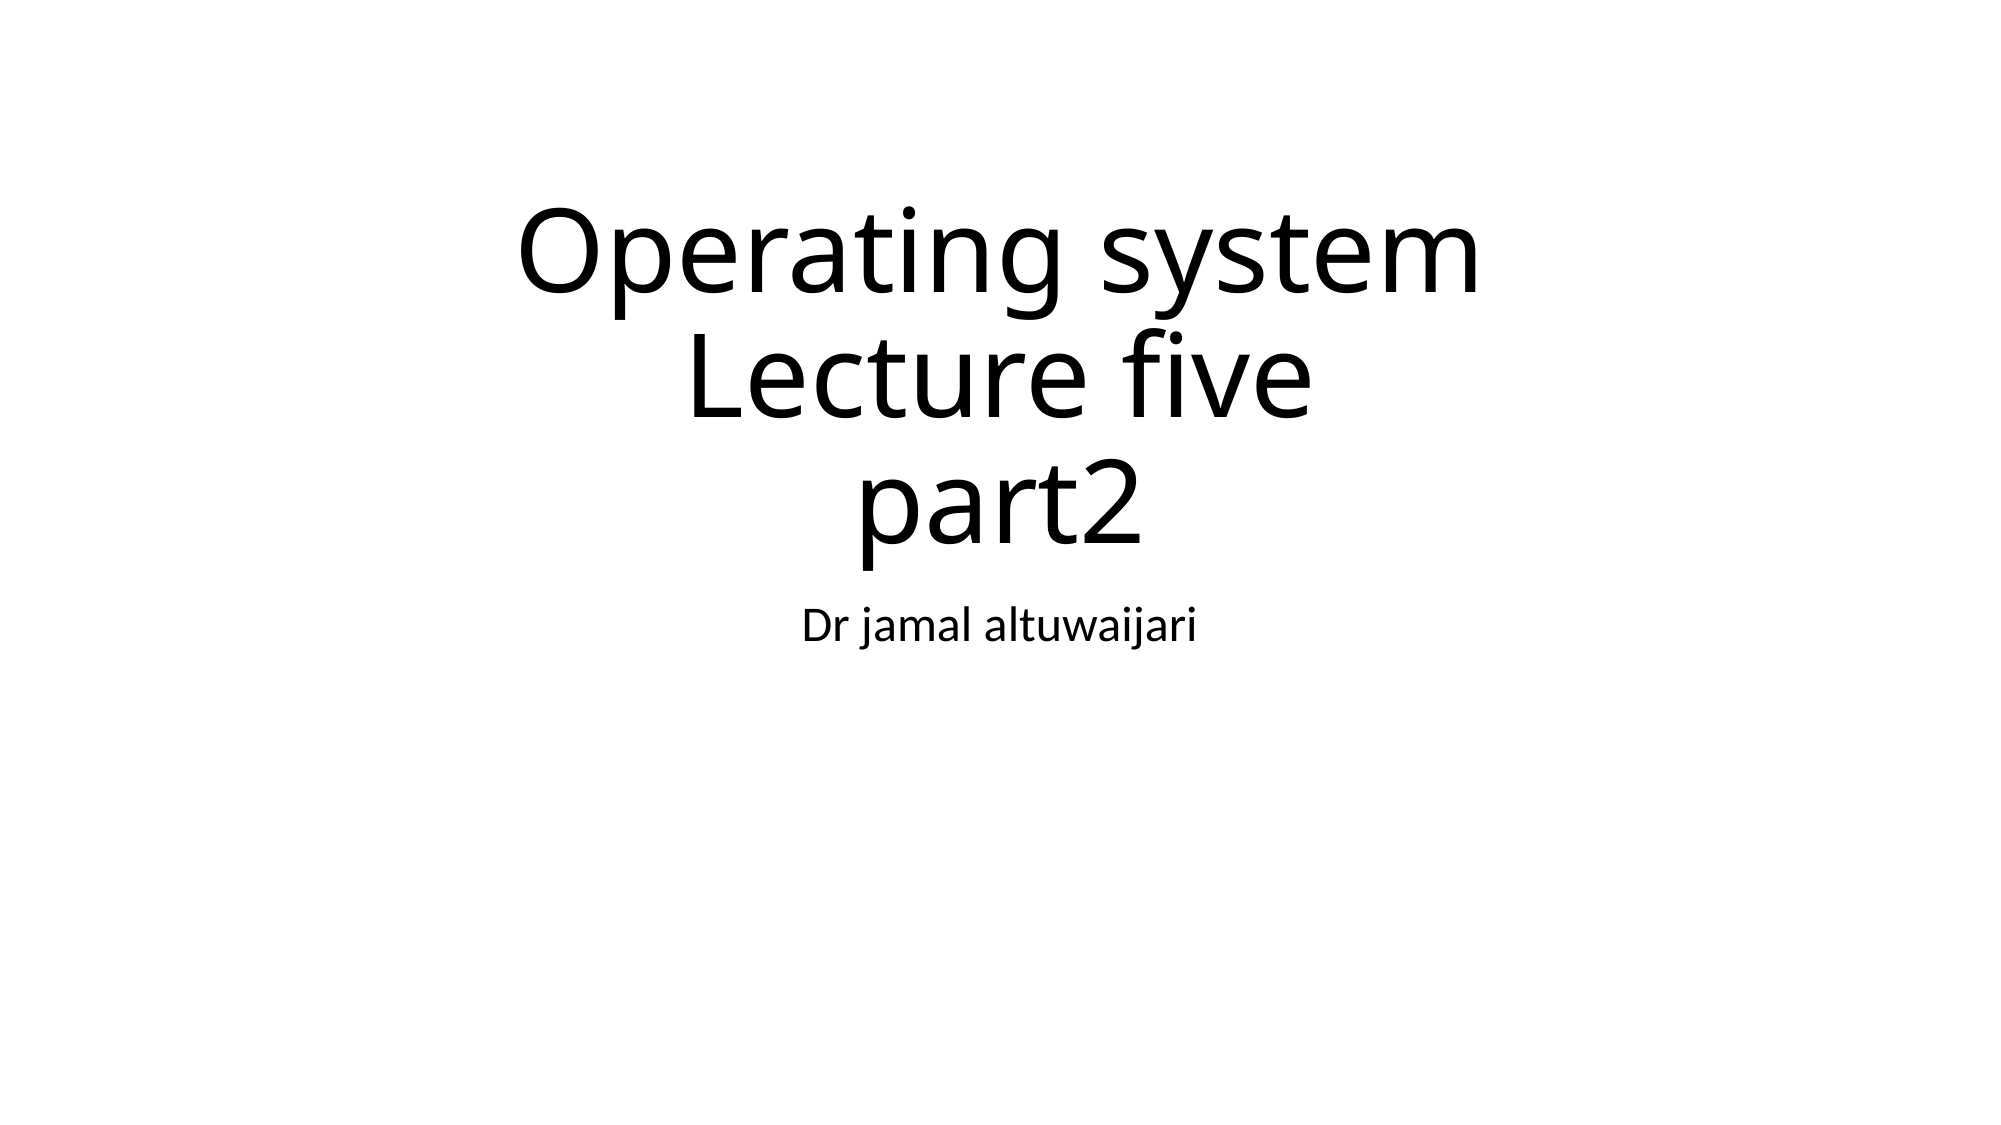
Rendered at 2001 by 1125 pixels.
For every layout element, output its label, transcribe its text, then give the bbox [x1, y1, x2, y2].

subtitle Dr jamal altuwaijari [249, 590, 1750, 863]
title Operating system Lecture five part2 [249, 184, 1750, 576]
